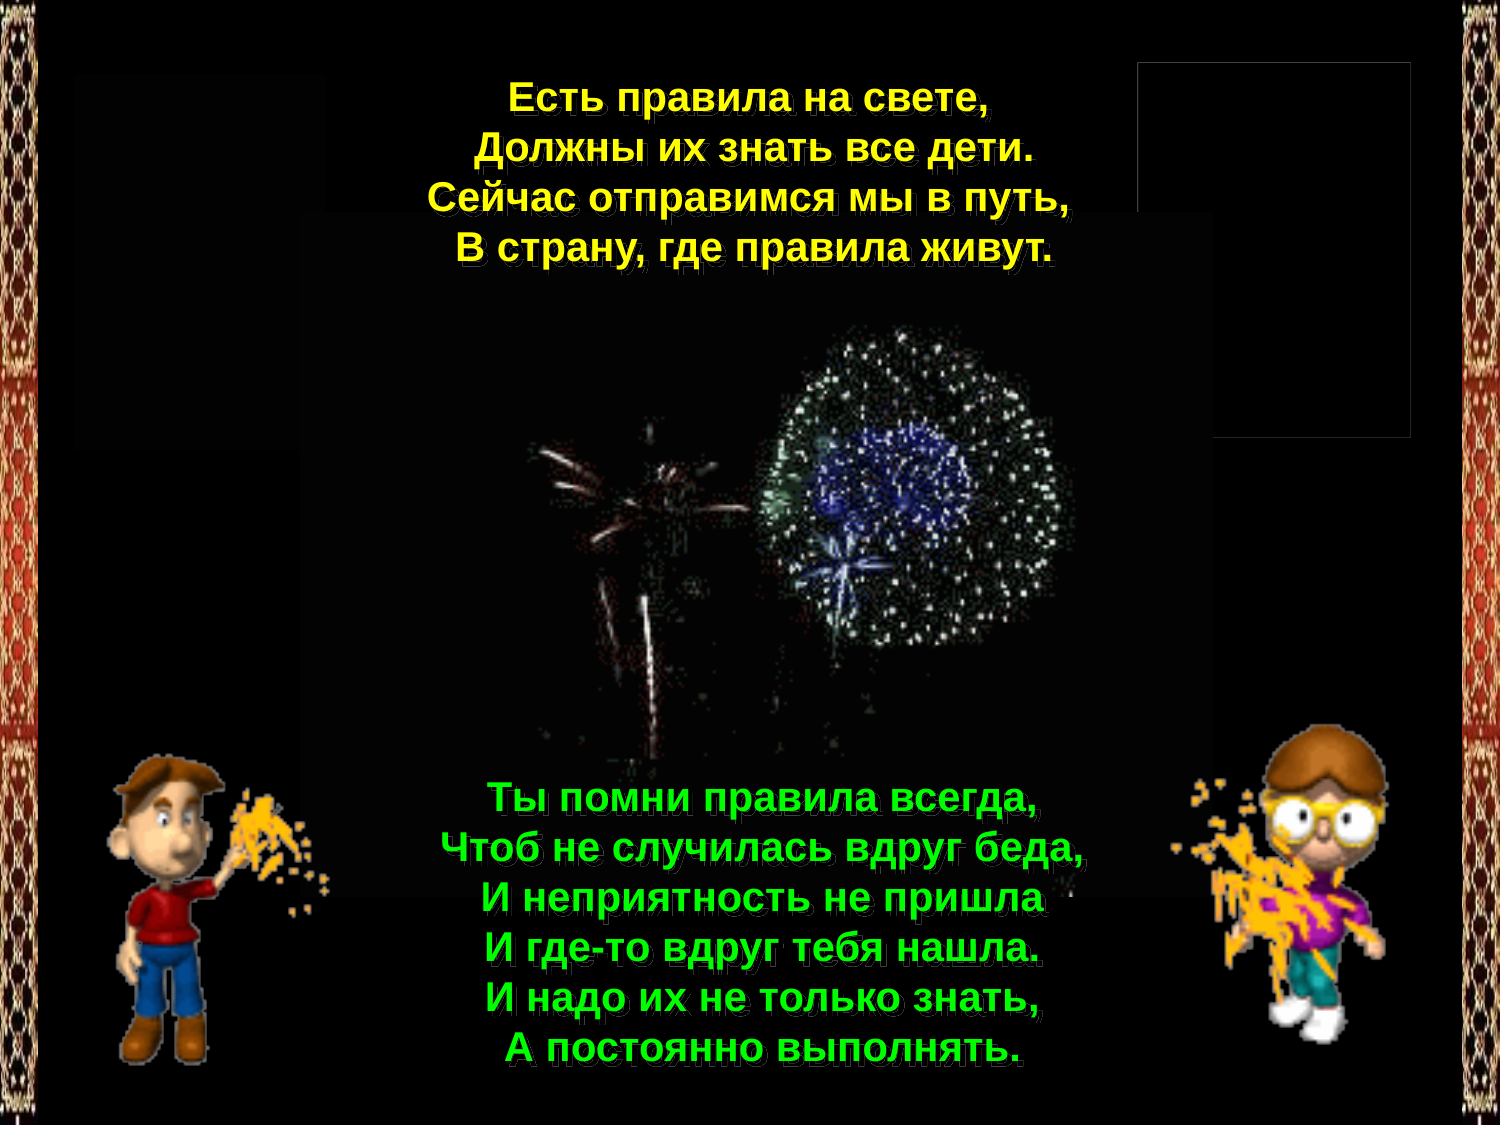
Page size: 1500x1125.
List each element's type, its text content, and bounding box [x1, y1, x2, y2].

text_box Есть правила на свете, Должны их знать все дети. Сейчас отправимся мы в путь, В страну, где правила живут. [412, 62, 1097, 210]
picture [1462, 0, 1500, 1125]
picture [0, 0, 38, 1125]
text_box Ты помни правила всегда, Чтоб не случилась вдруг беда, И неприятность не пришла И где-то вдруг тебя нашла. И надо их не только знать, А постоянно выполнять. [425, 906, 1100, 1078]
picture [74, 62, 1430, 1076]
